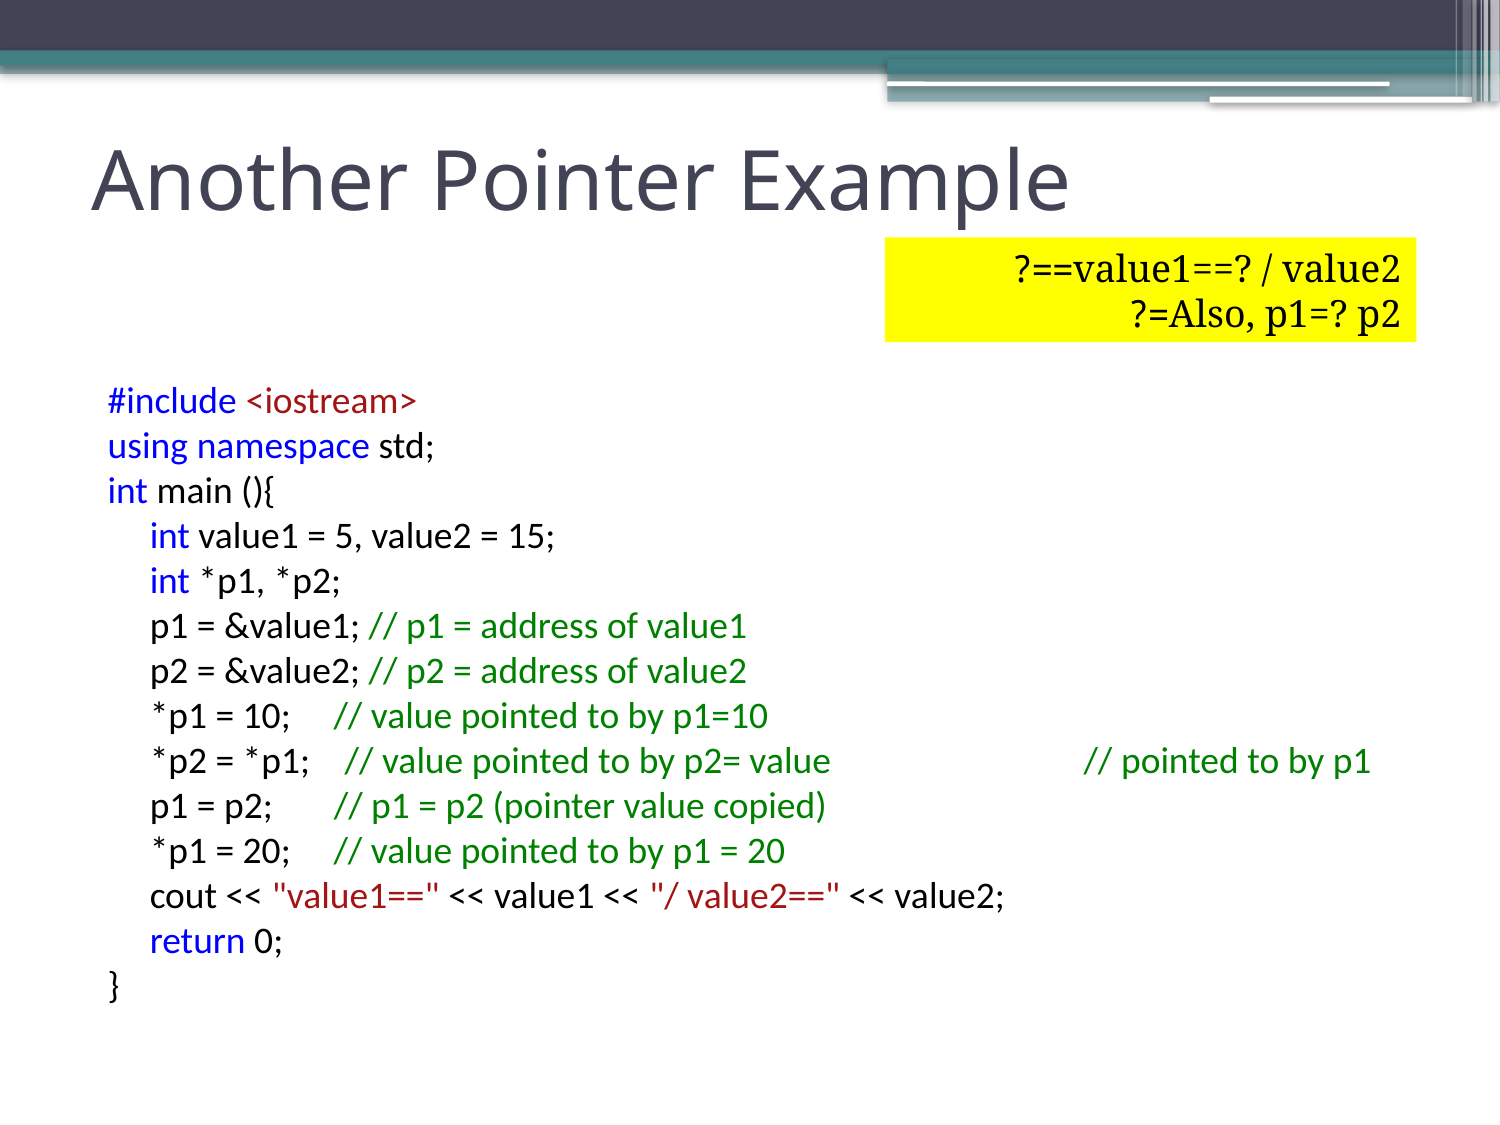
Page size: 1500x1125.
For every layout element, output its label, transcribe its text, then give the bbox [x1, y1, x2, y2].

text_box value1==? / value2==? Also, p1=? p2=? [884, 237, 1417, 343]
title Another Pointer Example [76, 90, 1427, 265]
list #include <iostream> using namespace std; int main (){ int value1 = 5, value2 = 15; int *p1, *p2; p1 = &value1; // p1 = address of value1 p2 = &value2; // p2 = address of value2 *p1 = 10; // value pointed to by p1=10 *p2 = *p1; // value pointed to by p2= value // pointed to by p1 p1 = p2; // p1 = p2 (pointer value copied) *p1 = 20; // value pointed to by p1 = 20 cout << "value1==" << value1 << "/ value2==" << value2; return 0; } [75, 368, 1425, 1079]
